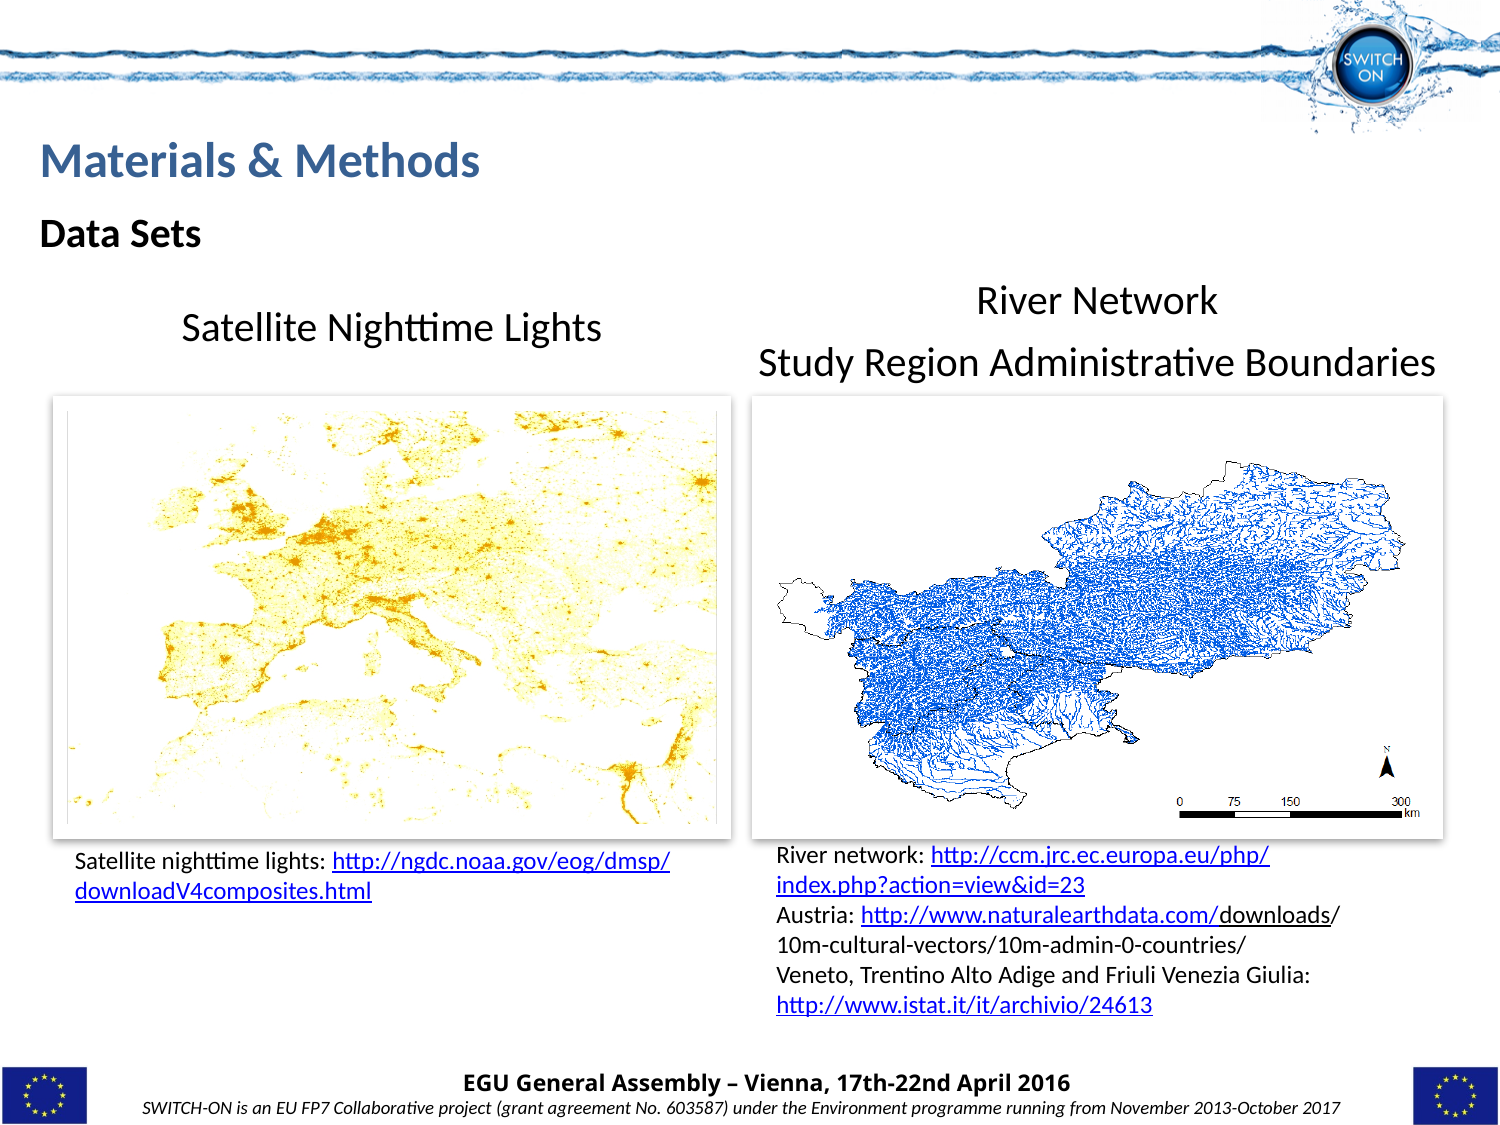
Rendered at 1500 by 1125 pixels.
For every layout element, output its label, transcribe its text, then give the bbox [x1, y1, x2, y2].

picture [1410, 1065, 1499, 1125]
text_box River network: http://ccm.jrc.ec.europa.eu/php/ index.php?action=view&id=23 Austria: http://www.naturalearthdata.com/downloads/ 10m-cultural-vectors/10m-admin-0-countries/ Veneto, Trentino Alto Adige and Friuli Venezia Giulia: http://www.istat.it/it/archivio/24613 [761, 831, 1447, 1026]
picture [67, 410, 717, 825]
text_box River Network Study Region Administrative Boundaries [717, 265, 1478, 393]
picture [766, 410, 1429, 825]
picture [0, 0, 1500, 140]
text_box Data Sets [24, 198, 1478, 263]
text_box Satellite nighttime lights: http://ngdc.noaa.gov/eog/dmsp/ downloadV4composites.html [60, 837, 725, 912]
text_box Materials & Methods [24, 149, 1476, 196]
text_box EGU General Assembly – Vienna, 17th-22nd April 2016 SWITCH-ON is an EU FP7 Collaborative project (grant agreement No. 603587) under the Environment programme running from November 2013-October 2017 [136, 1062, 1399, 1123]
text_box Satellite Nighttime Lights [105, 292, 679, 358]
picture [0, 1065, 88, 1125]
